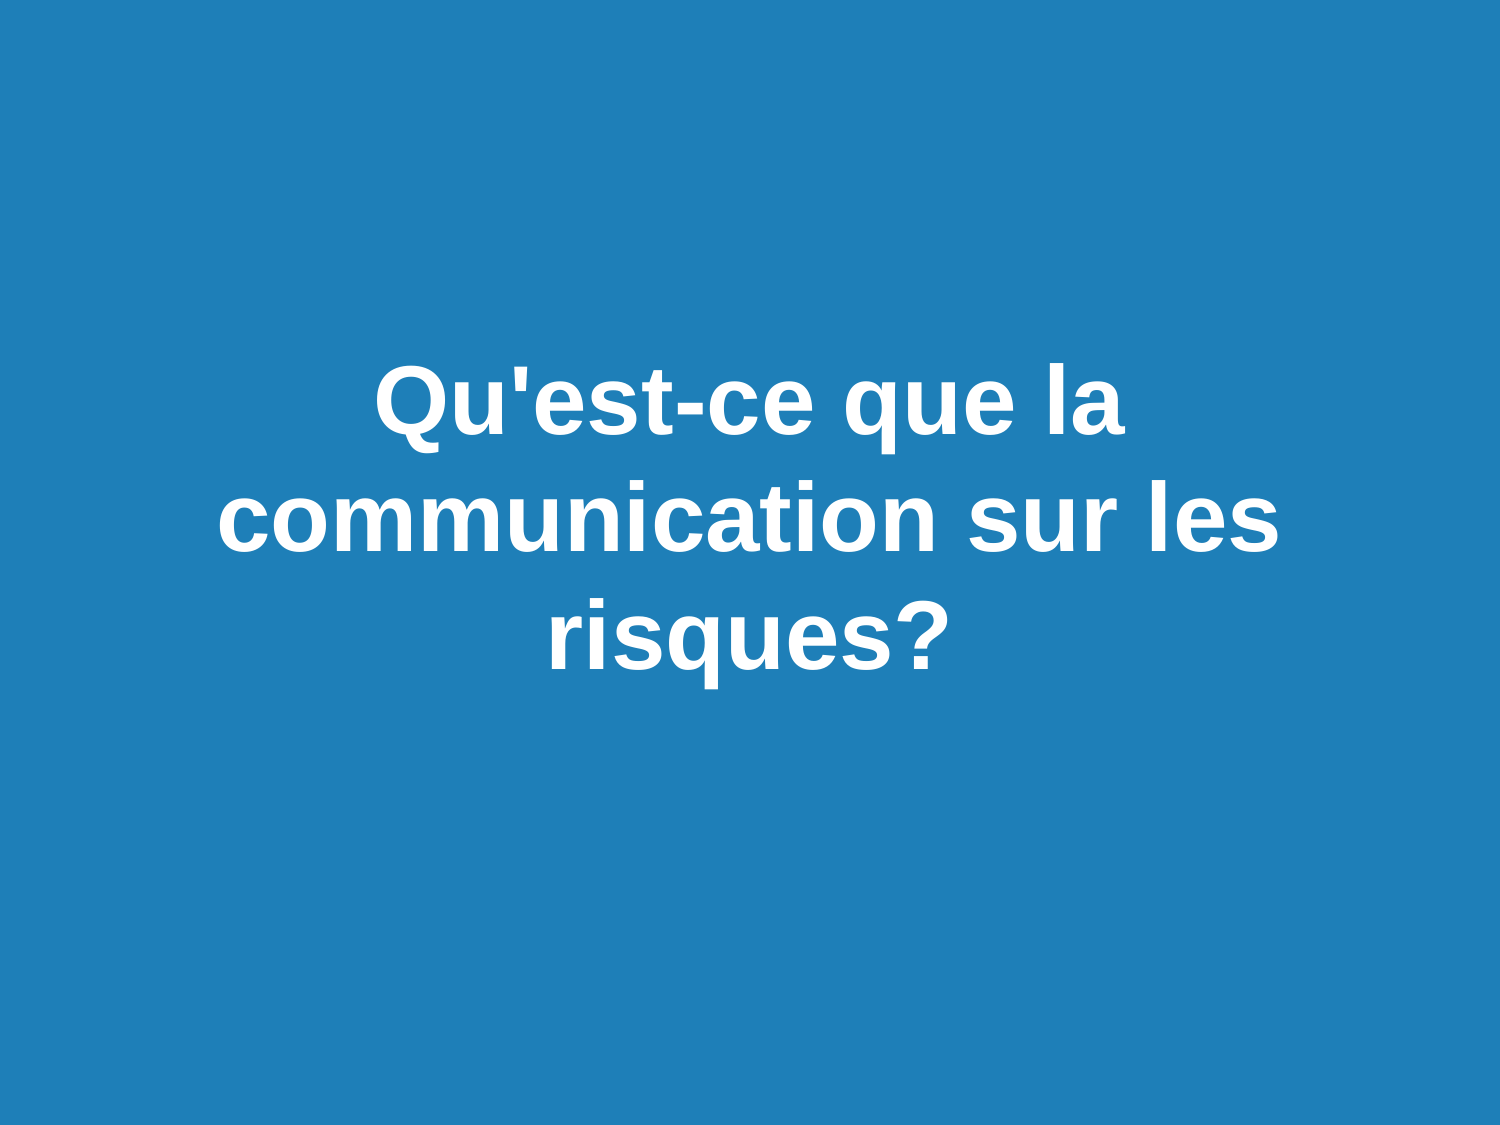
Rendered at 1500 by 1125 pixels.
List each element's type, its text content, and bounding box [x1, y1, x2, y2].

text_box Qu'est-ce que la communication sur les risques? [0, 328, 1500, 533]
